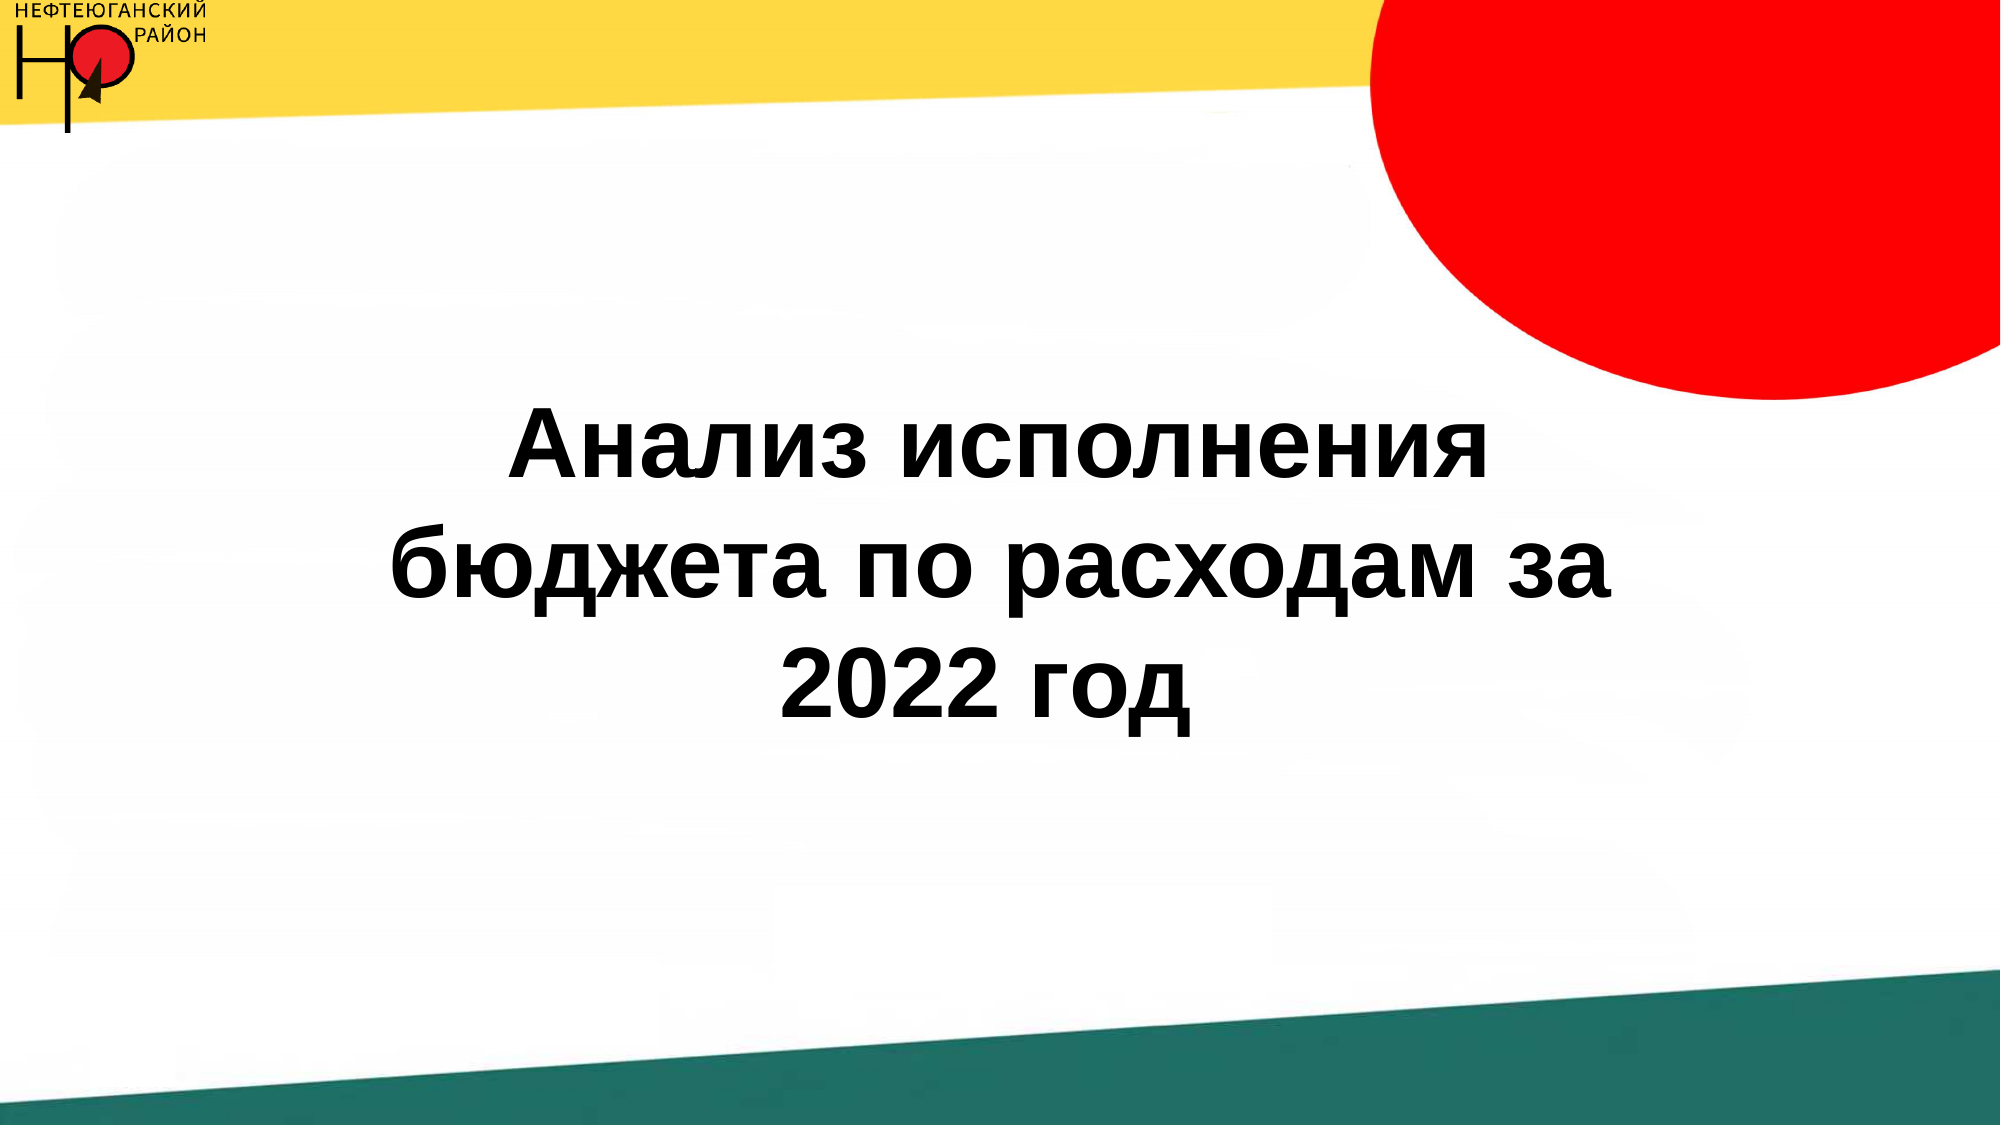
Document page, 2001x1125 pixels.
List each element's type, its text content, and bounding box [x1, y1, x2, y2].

text_box Анализ исполнения бюджета по расходам за 2022 год [328, 370, 1672, 745]
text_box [0, 886, 2000, 1125]
picture [0, 0, 2001, 1125]
